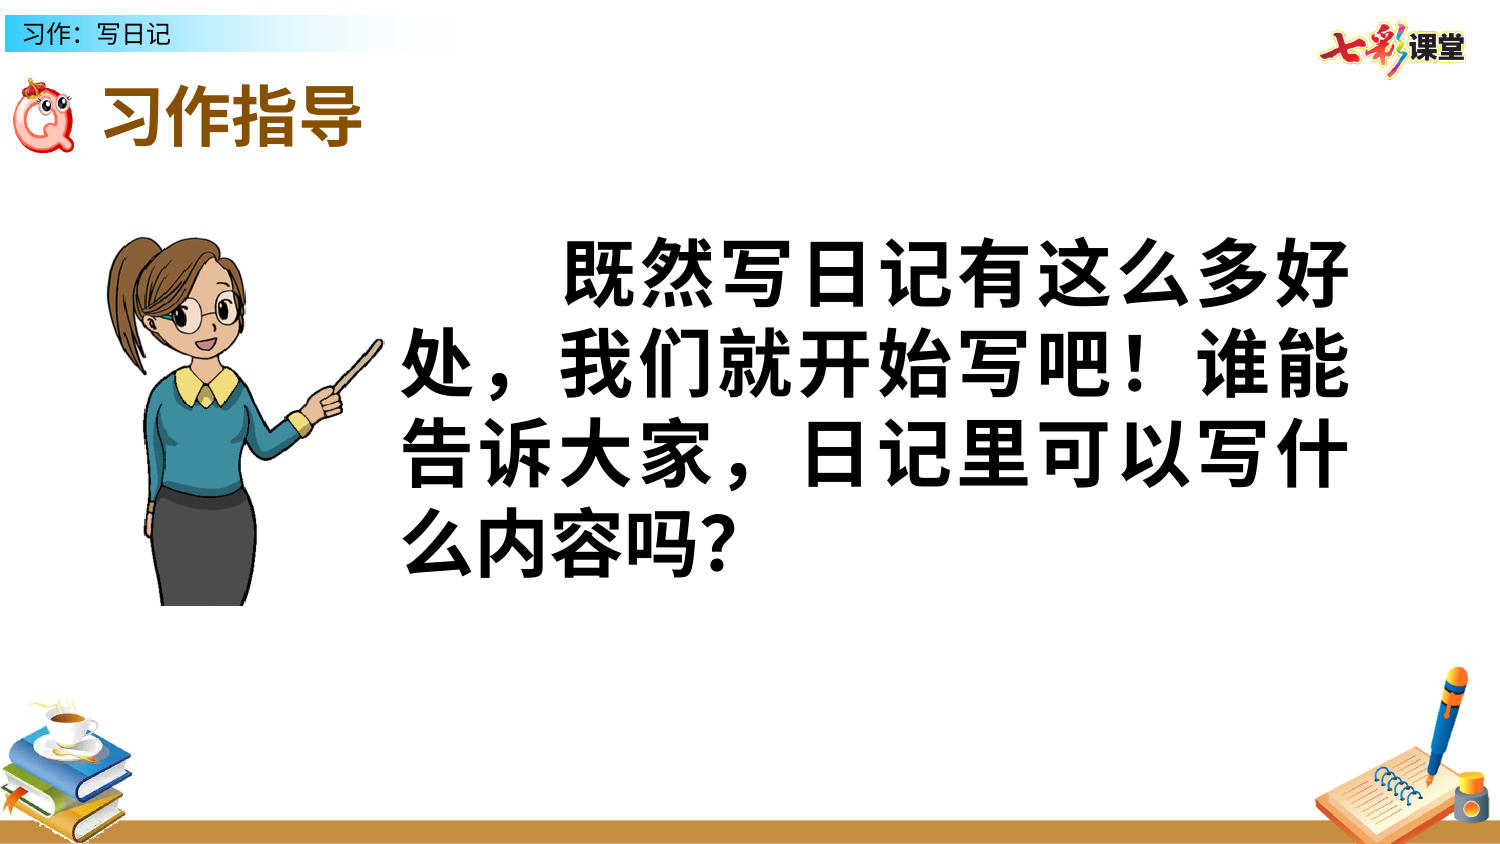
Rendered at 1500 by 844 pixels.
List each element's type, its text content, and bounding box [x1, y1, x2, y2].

text_box 既然写日记有这么多好处，我们就开始写吧！谁能告诉大家，日记里可以写什么内容吗？ [425, 258, 1329, 557]
picture [1316, 20, 1468, 80]
picture [105, 236, 385, 606]
text_box 2.仔细观察 [417, 250, 1336, 564]
picture [0, 700, 146, 844]
text_box 习作提纲要求 [420, 253, 1334, 562]
picture [1303, 652, 1500, 844]
picture [13, 77, 75, 154]
text_box 习作指导 [86, 69, 404, 161]
